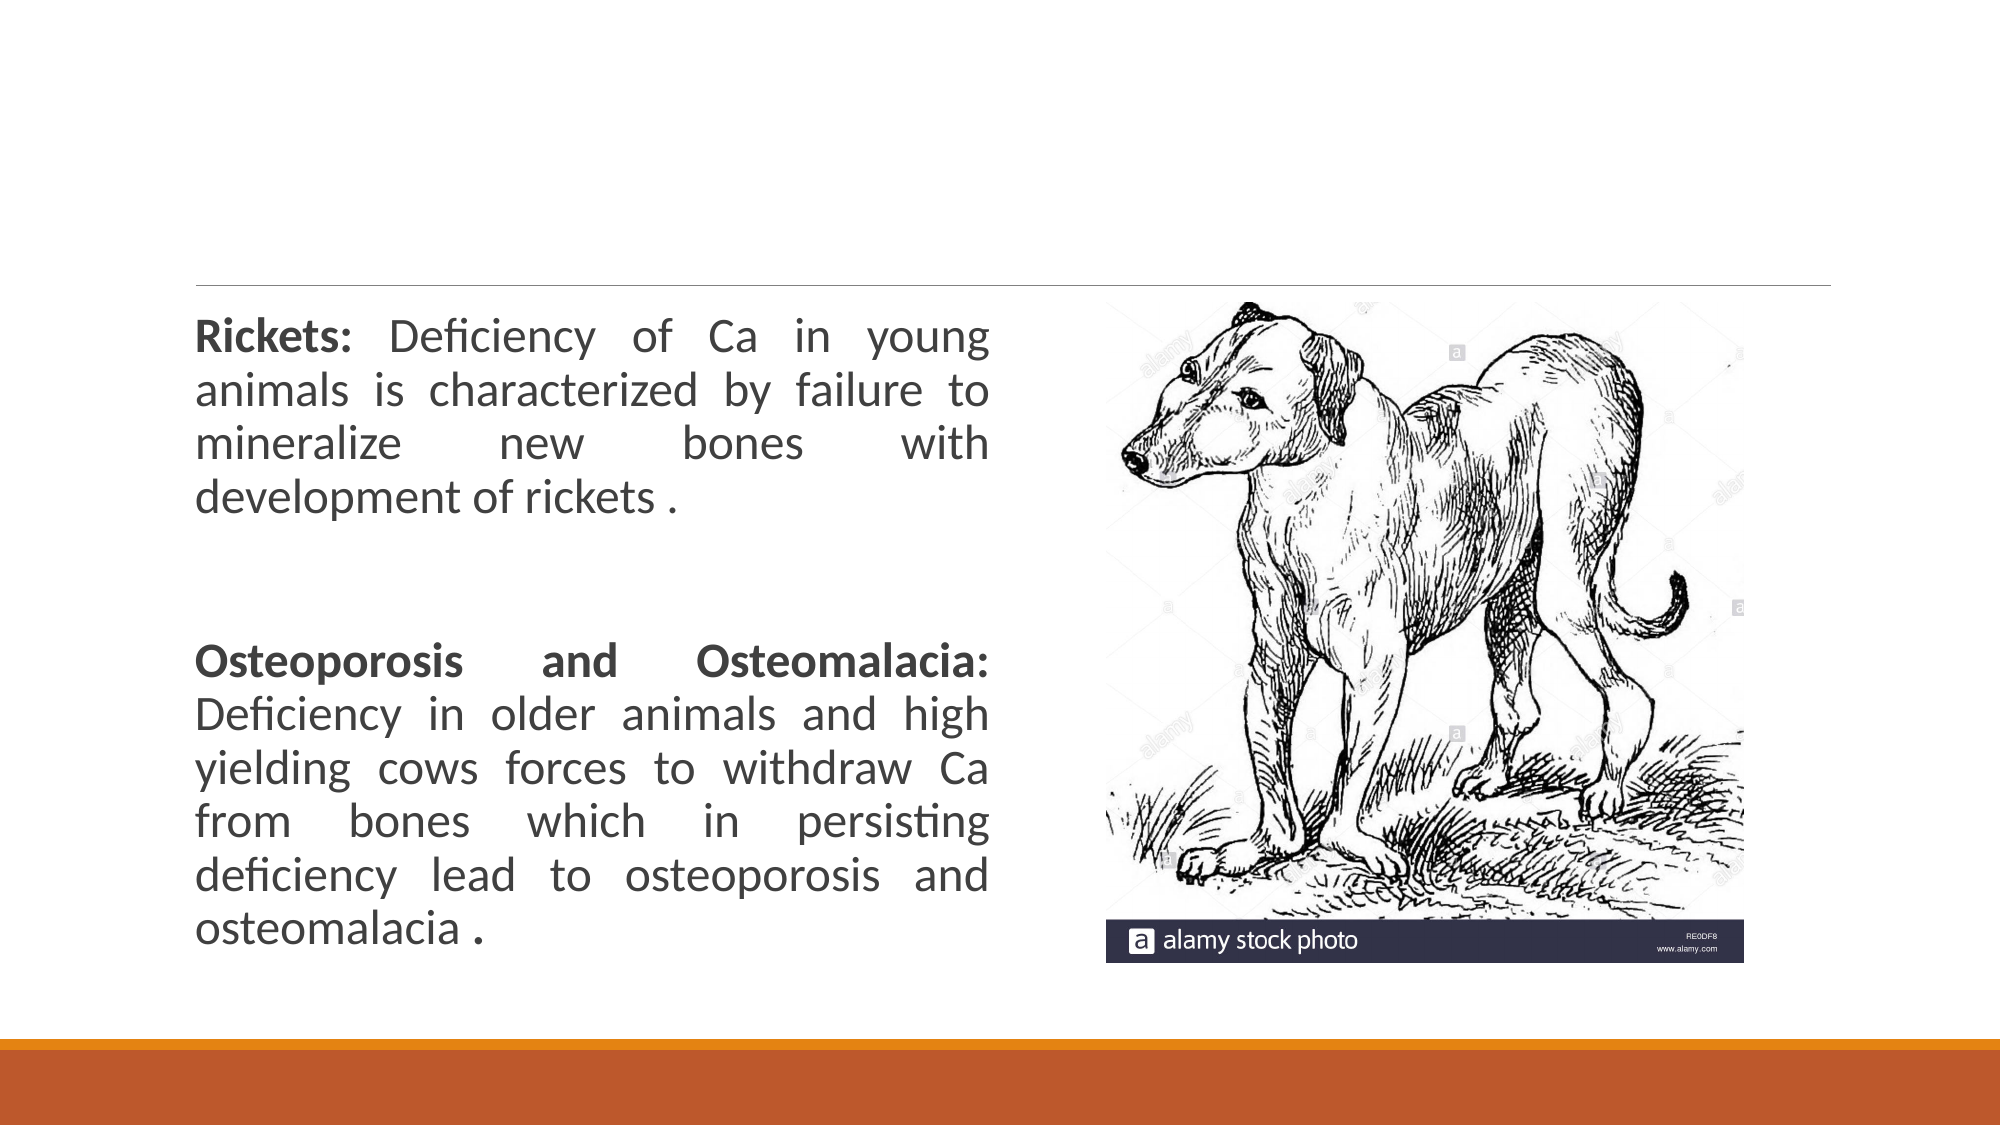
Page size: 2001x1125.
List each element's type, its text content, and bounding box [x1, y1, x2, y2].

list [1106, 302, 1744, 964]
list Rickets: Deficiency of Ca in young animals is characterized by failure to mineralize new bones with development of rickets . Osteoporosis and Osteomalacia: Deficiency in older animals and high yielding cows forces to withdraw Ca from bones which in persisting deficiency lead to osteoporosis and osteomalacia . [180, 302, 990, 963]
